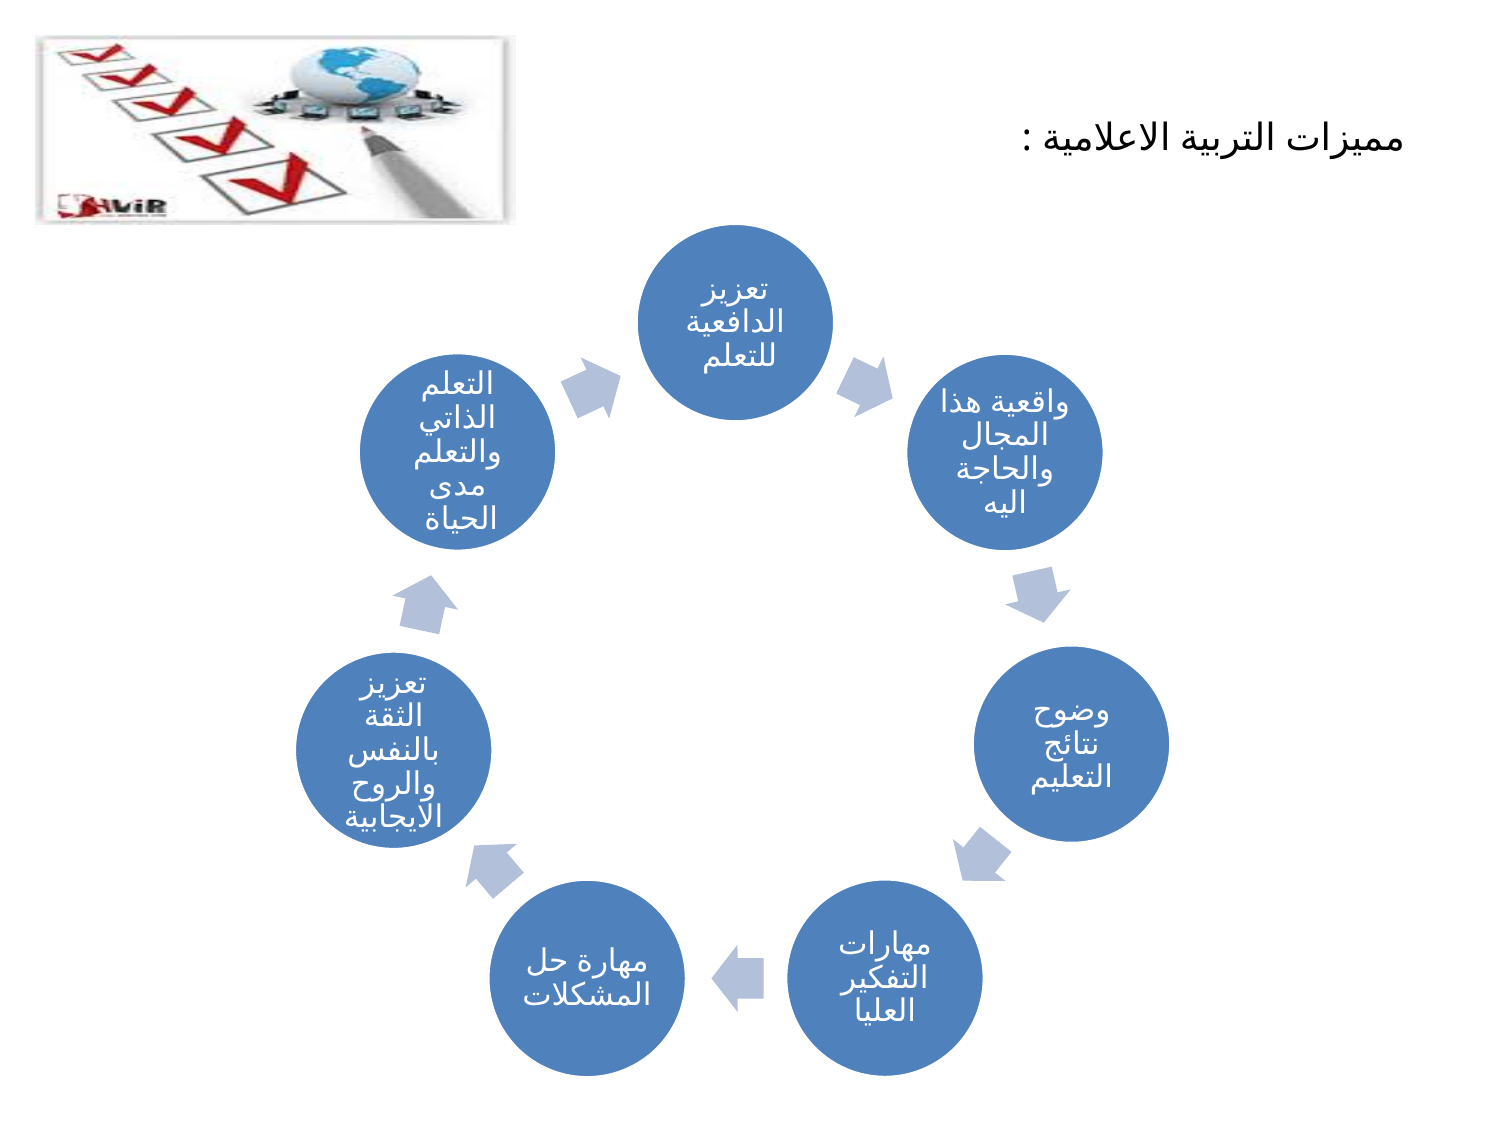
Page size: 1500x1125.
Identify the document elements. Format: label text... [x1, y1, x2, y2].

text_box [17, 222, 1454, 1079]
text_box مميزات التربية الاعلامية : [996, 105, 1421, 166]
picture [34, 34, 516, 226]
